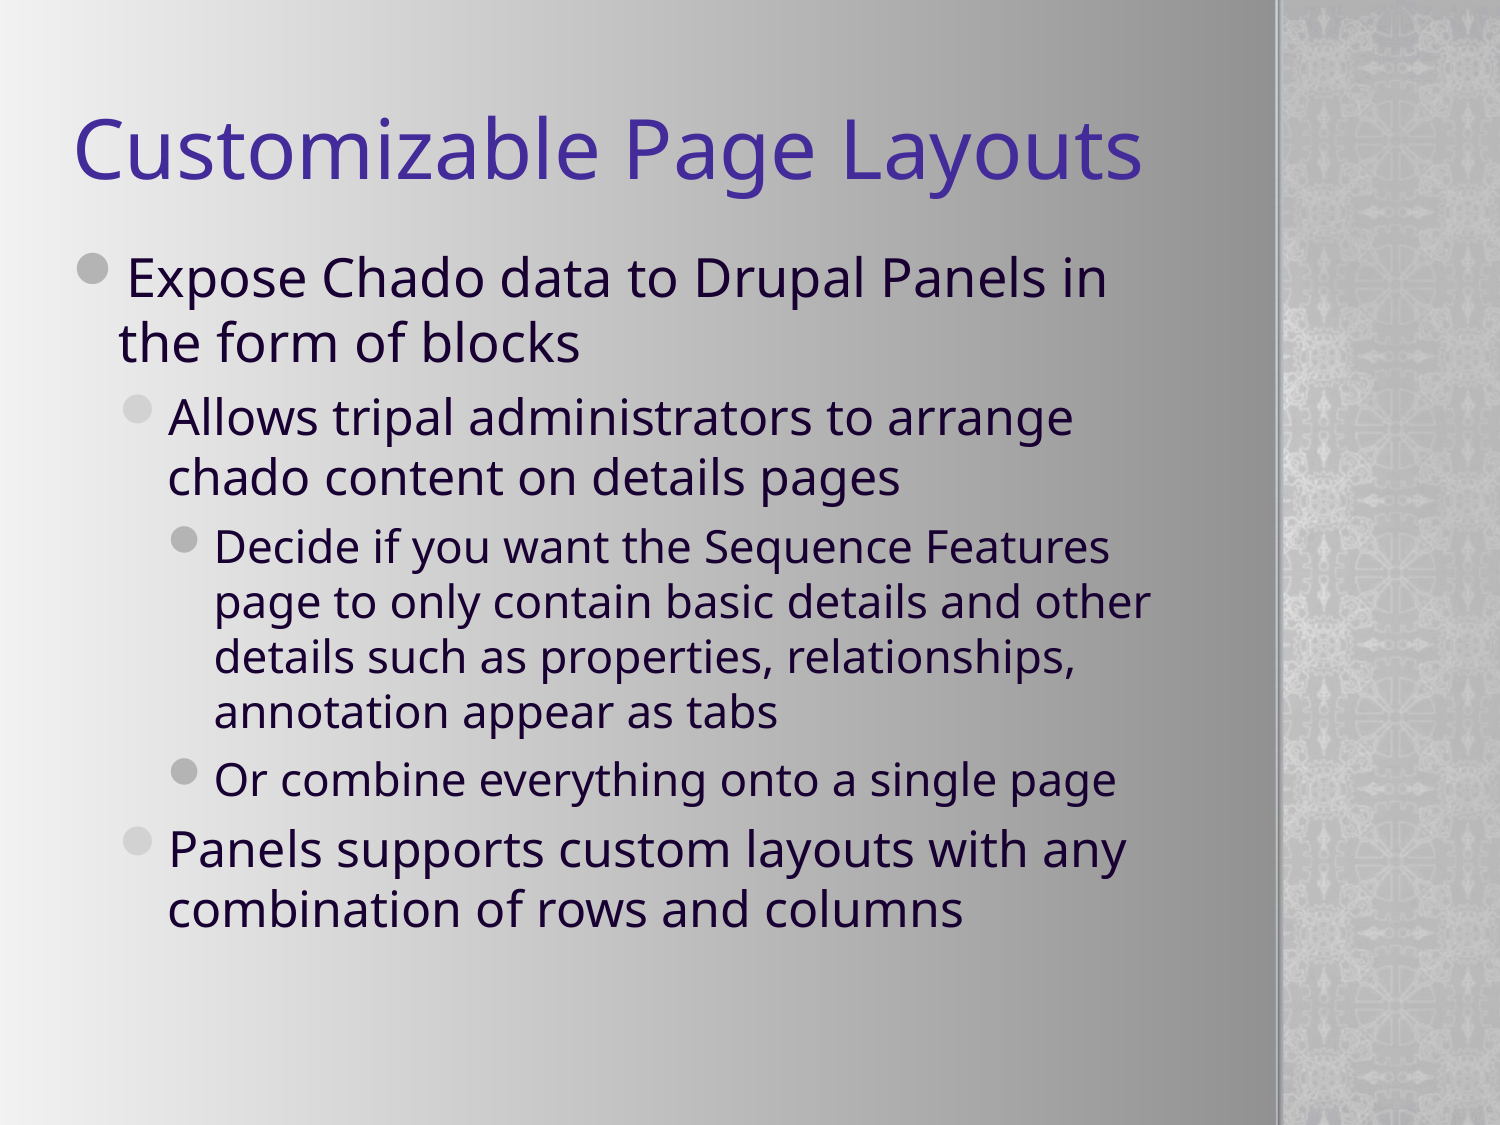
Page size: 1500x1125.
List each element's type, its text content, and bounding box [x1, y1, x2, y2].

picture [1275, 0, 1500, 1125]
title Customizable Page Layouts [57, 86, 1220, 207]
list Expose Chado data to Drupal Panels in the form of blocks Allows tripal administrators to arrange chado content on details pages Decide if you want the Sequence Features page to only contain basic details and other details such as properties, relationships, annotation appear as tabs Or combine everything onto a single page Panels supports custom layouts with any combination of rows and columns [57, 235, 1220, 978]
